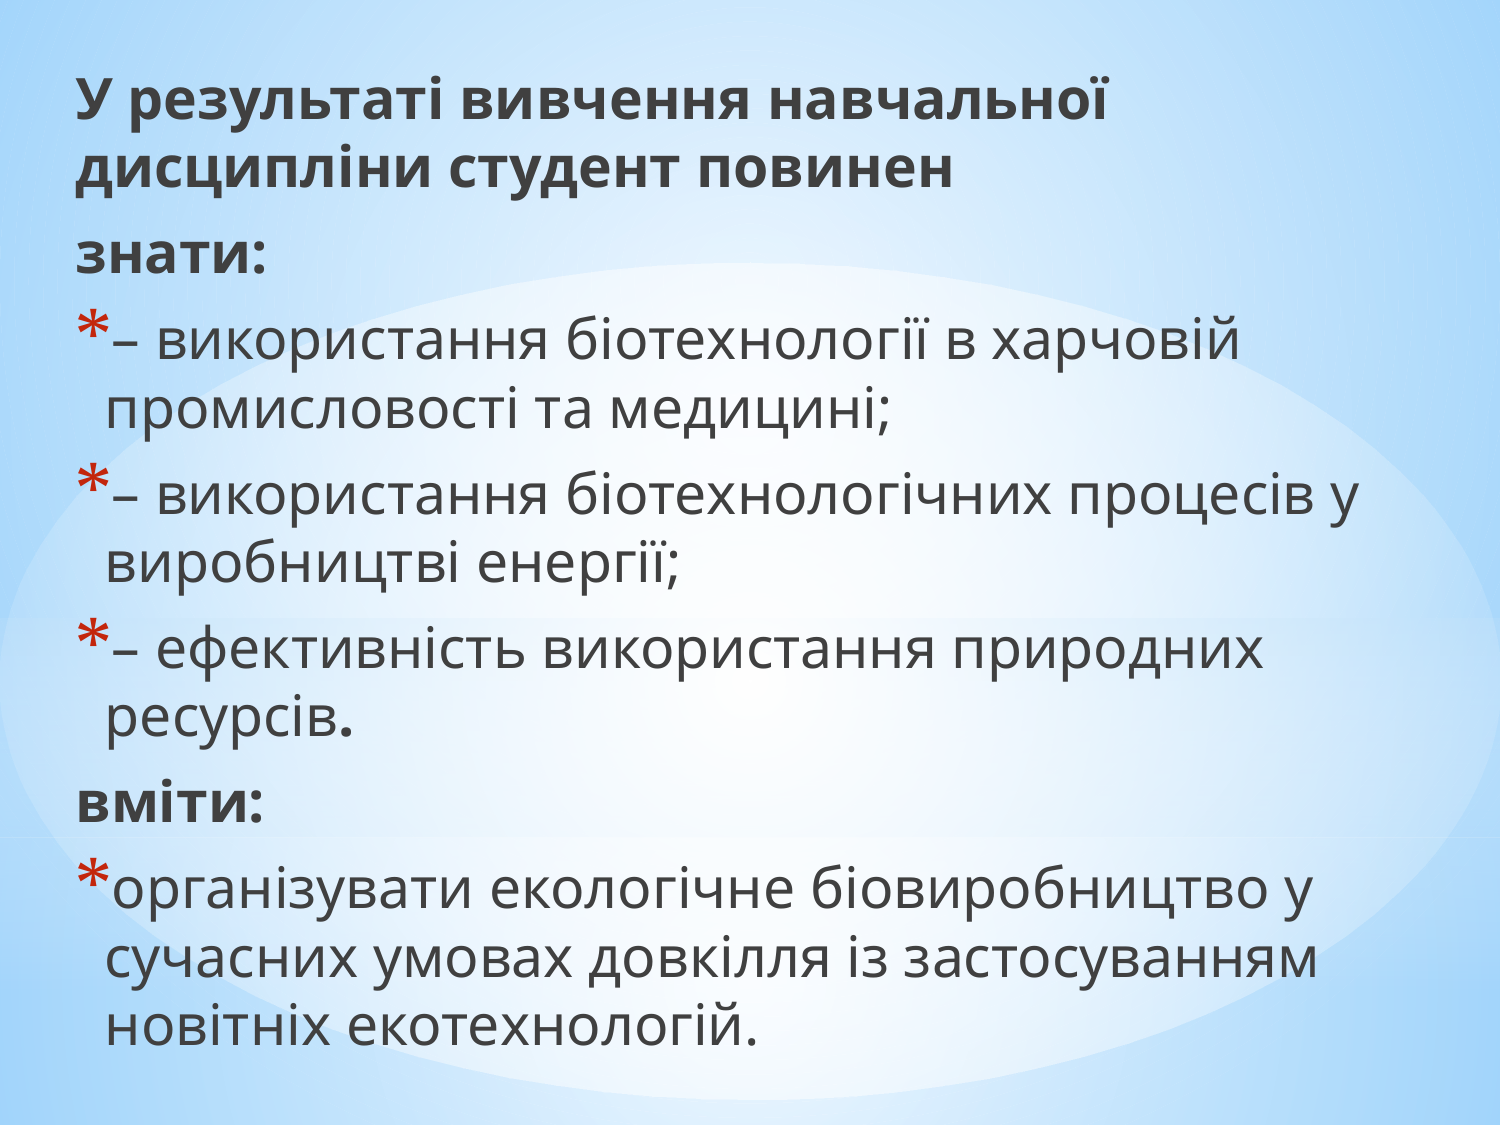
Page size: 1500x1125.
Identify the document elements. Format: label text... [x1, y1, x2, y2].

list У результаті вивчення навчальної дисципліни студент повинен знати: – використання біотехнології в харчовій промисловості та медицині; – використання біотехнологічних процесів у виробництві енергії; – ефективність використання природних ресурсів. вміти: організувати екологічне біовиробництво у сучасних умовах довкілля із застосуванням новітніх екотехнологій. [52, 54, 1471, 1071]
